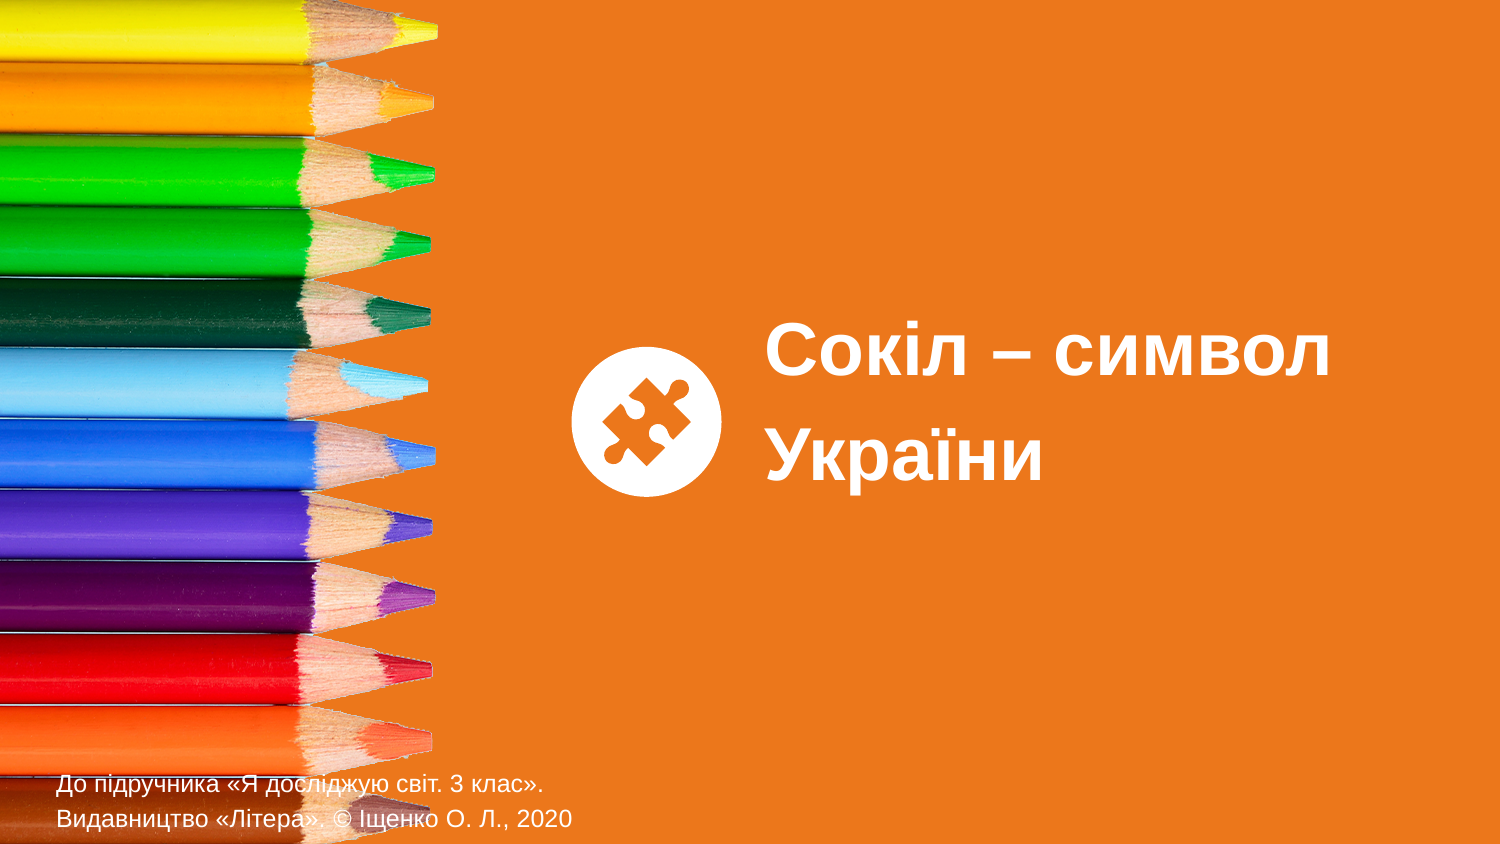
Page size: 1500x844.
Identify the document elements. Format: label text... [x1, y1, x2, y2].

list До підручника «Я досліджую світ. 3 клас». Видавництво «Літера». © Іщенко О. Л., 2020 [41, 776, 792, 824]
text_box [600, 375, 693, 469]
picture [0, 0, 438, 844]
text_box [569, 344, 724, 499]
list Сокіл – символ України [750, 351, 1500, 446]
